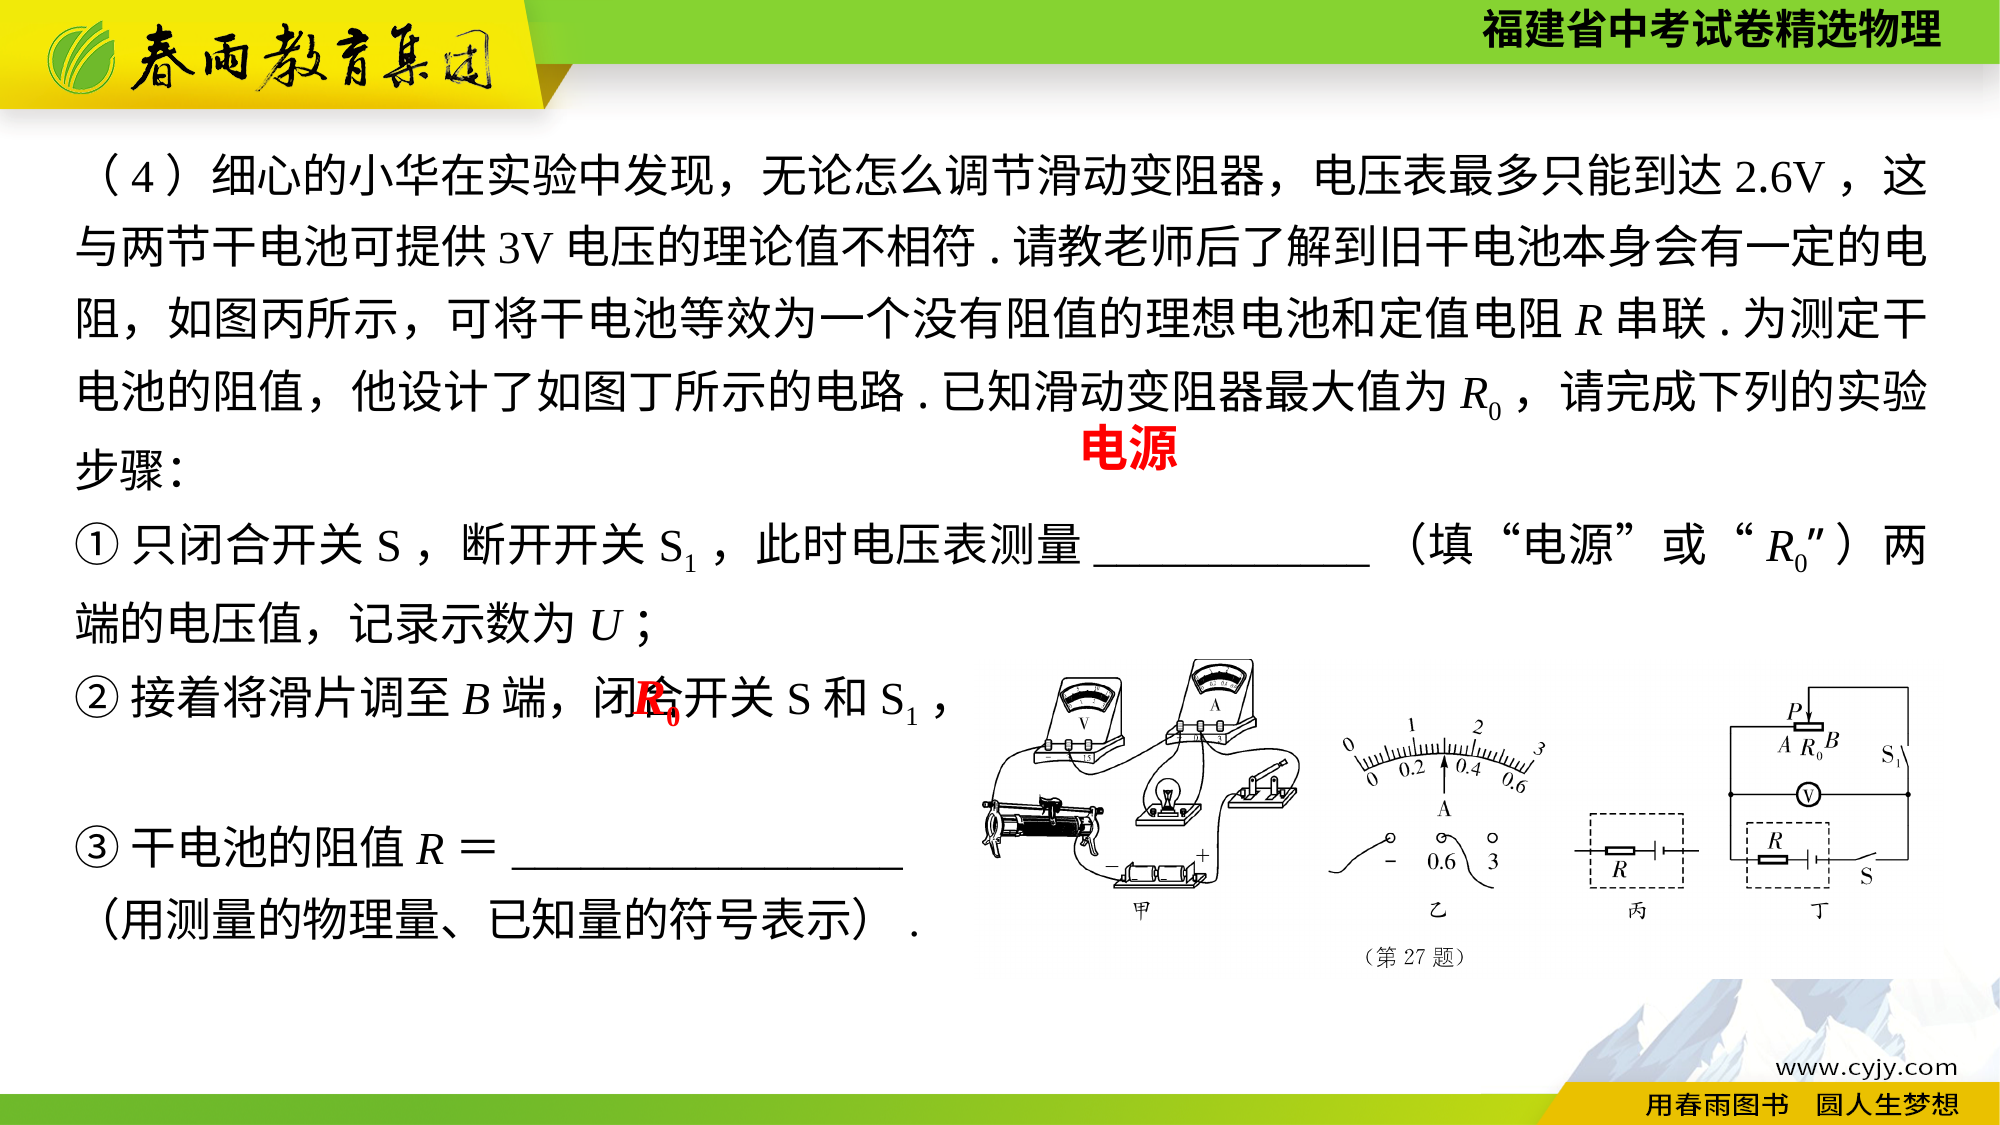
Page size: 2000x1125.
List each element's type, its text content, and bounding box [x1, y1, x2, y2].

text_box 电源 [1013, 408, 1244, 484]
list （4）细心的小华在实验中发现，无论怎么调节滑动变阻器，电压表最多只能到达2.6V，这与两节干电池可提供3V电压的理论值不相符.请教老师后了解到旧干电池本身会有一定的电阻，如图丙所示，可将干电池等效为一个没有阻值的理想电池和定值电阻R串联.为测定干电池的阻值，他设计了如图丁所示的电路.已知滑动变阻器最大值为R0，请完成下列的实验步骤： ①只闭合开关S，断开开关S1，此时电压表测量____________（填“电源”或“R0”）两端的电压值，记录示数为U； ②接着将滑片调至B端，闭合开关S和S1，记录电压表示数为U1； ③干电池的阻值R＝_________________ （用测量的物理量、已知量的符号表示）. [59, 122, 1944, 860]
picture [0, 0, 2000, 1125]
